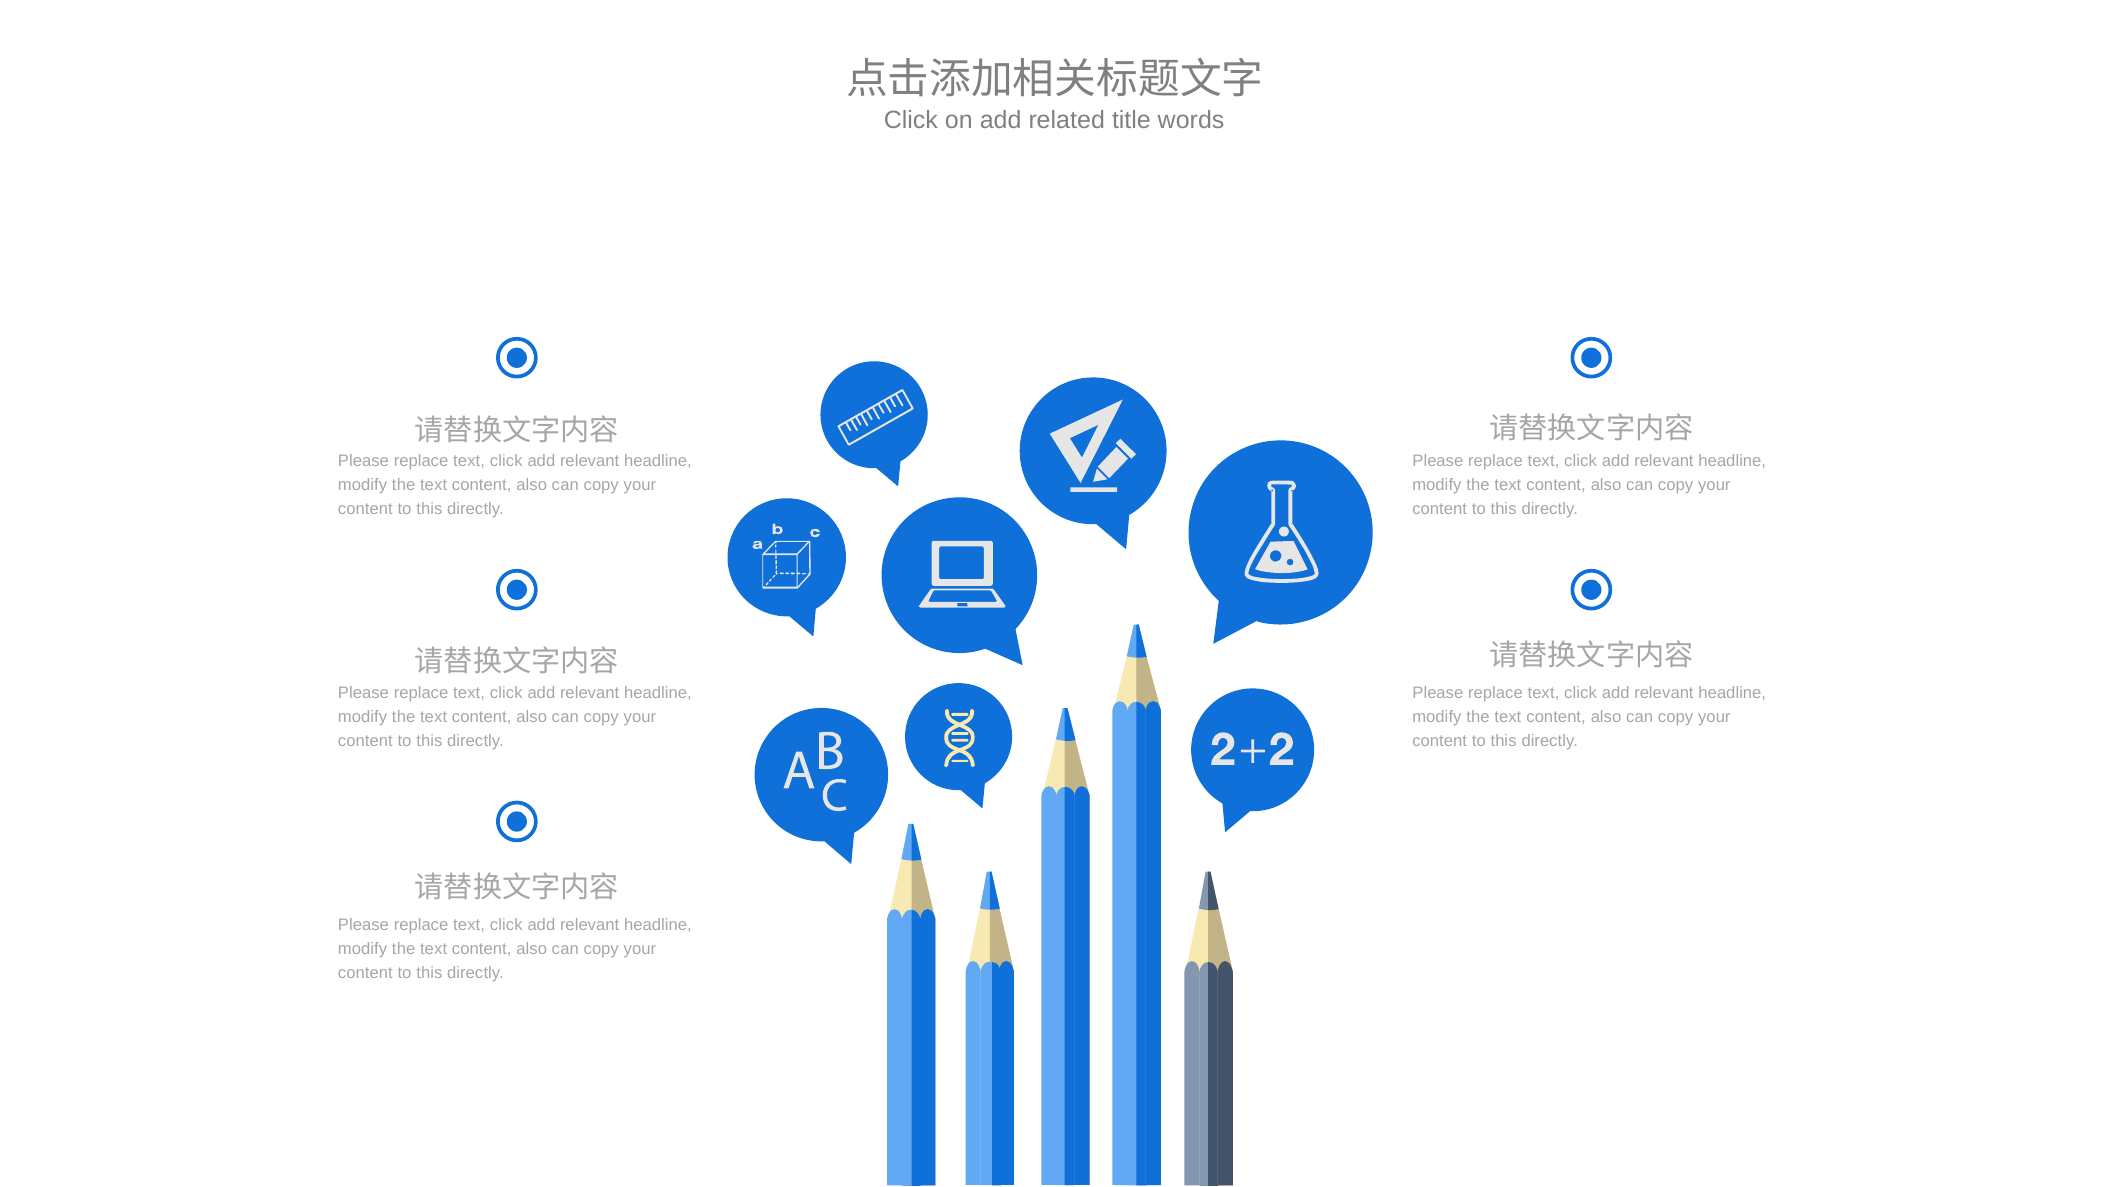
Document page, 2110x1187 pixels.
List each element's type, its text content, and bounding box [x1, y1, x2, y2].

text_box Click on add related title words [864, 95, 1246, 158]
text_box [727, 498, 846, 637]
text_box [1570, 568, 1613, 611]
text_box 点击添加相关标题文字 [803, 44, 1307, 107]
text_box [1412, 402, 1771, 517]
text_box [1184, 871, 1233, 1186]
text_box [1183, 431, 1382, 644]
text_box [754, 707, 889, 865]
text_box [337, 404, 696, 517]
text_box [337, 861, 696, 981]
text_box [887, 823, 936, 1186]
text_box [1041, 707, 1090, 1186]
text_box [872, 488, 1043, 666]
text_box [495, 336, 538, 379]
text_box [1570, 336, 1613, 379]
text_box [495, 568, 538, 611]
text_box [1112, 624, 1161, 1186]
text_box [1412, 629, 1771, 749]
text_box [965, 871, 1014, 1186]
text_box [1019, 377, 1167, 550]
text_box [1191, 688, 1315, 833]
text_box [820, 361, 928, 487]
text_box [904, 683, 1013, 809]
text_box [495, 800, 538, 843]
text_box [337, 634, 696, 749]
